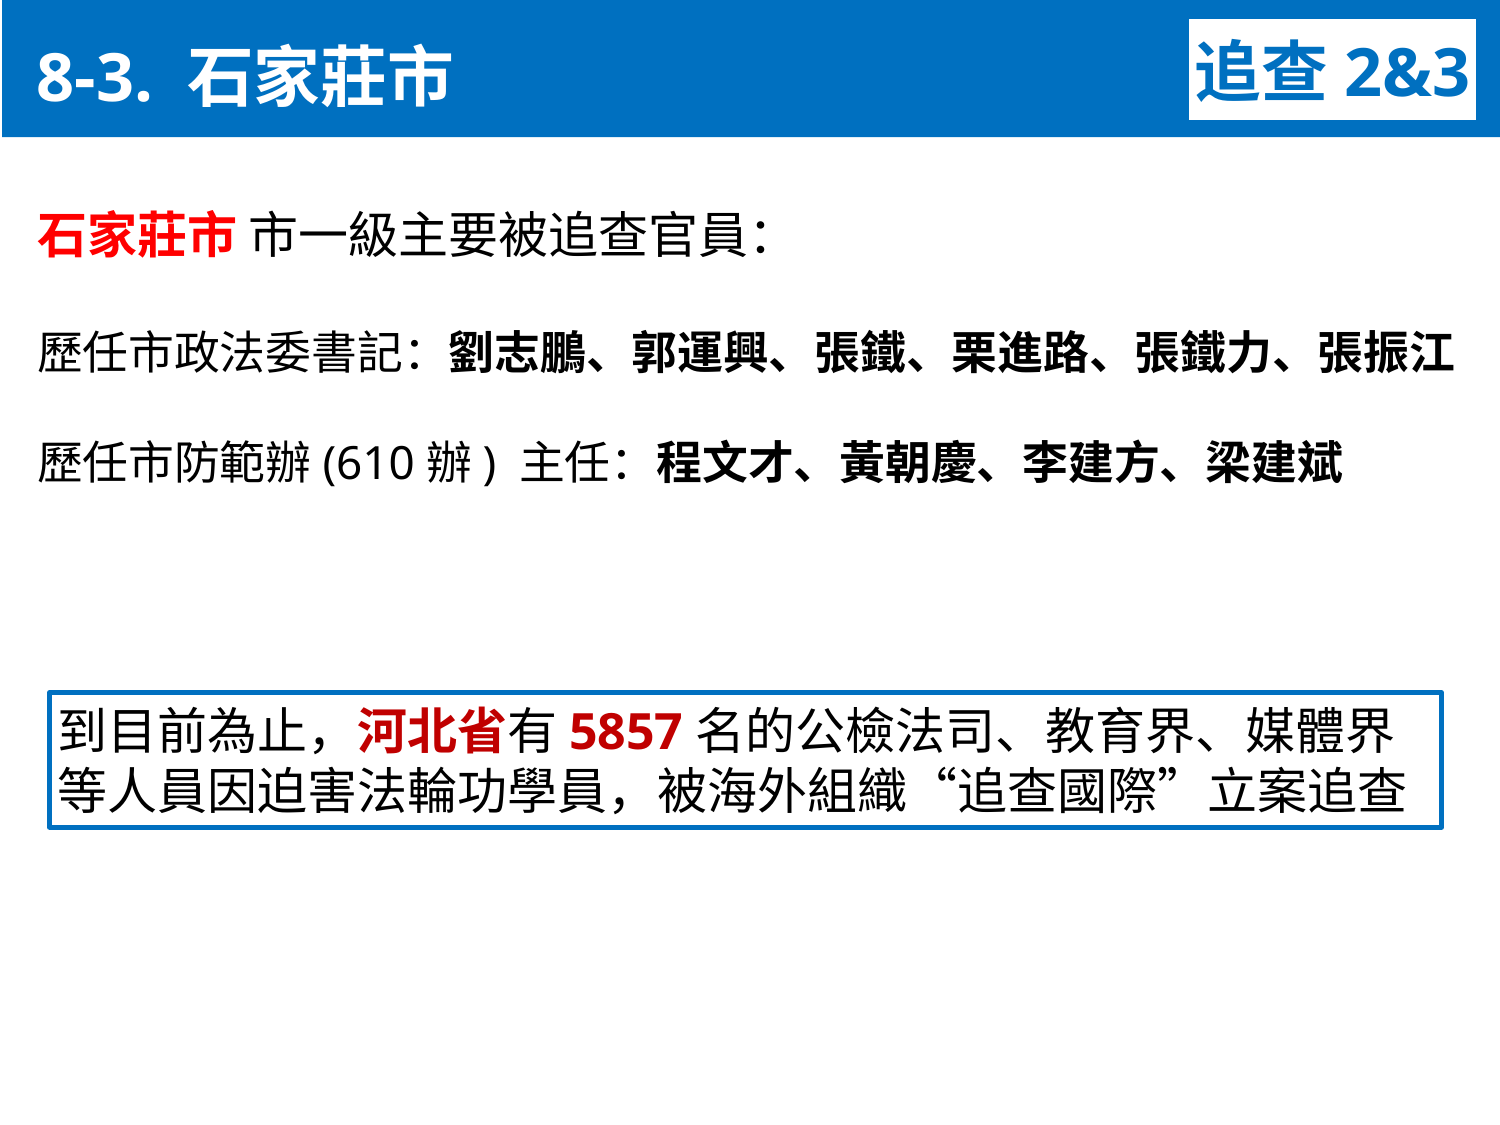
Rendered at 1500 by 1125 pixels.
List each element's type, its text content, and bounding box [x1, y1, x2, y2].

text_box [1, 0, 1500, 138]
text_box 石家莊市 市一級主要被追查官員： 歷任市政法委書記：劉志鵬、郭運興、張鐵、栗進路、張鐵力、張振江 歷任市防範辦(610辦) 主任：程文才、黃朝慶、李建方、梁建斌 [29, 196, 1471, 556]
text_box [1186, 14, 1479, 125]
text_box 到目前為止，河北省有5857名的公檢法司、教育界、媒體界等人員因迫害法輪功學員，被海外組織“追查國際”立案追查 [49, 692, 1442, 828]
